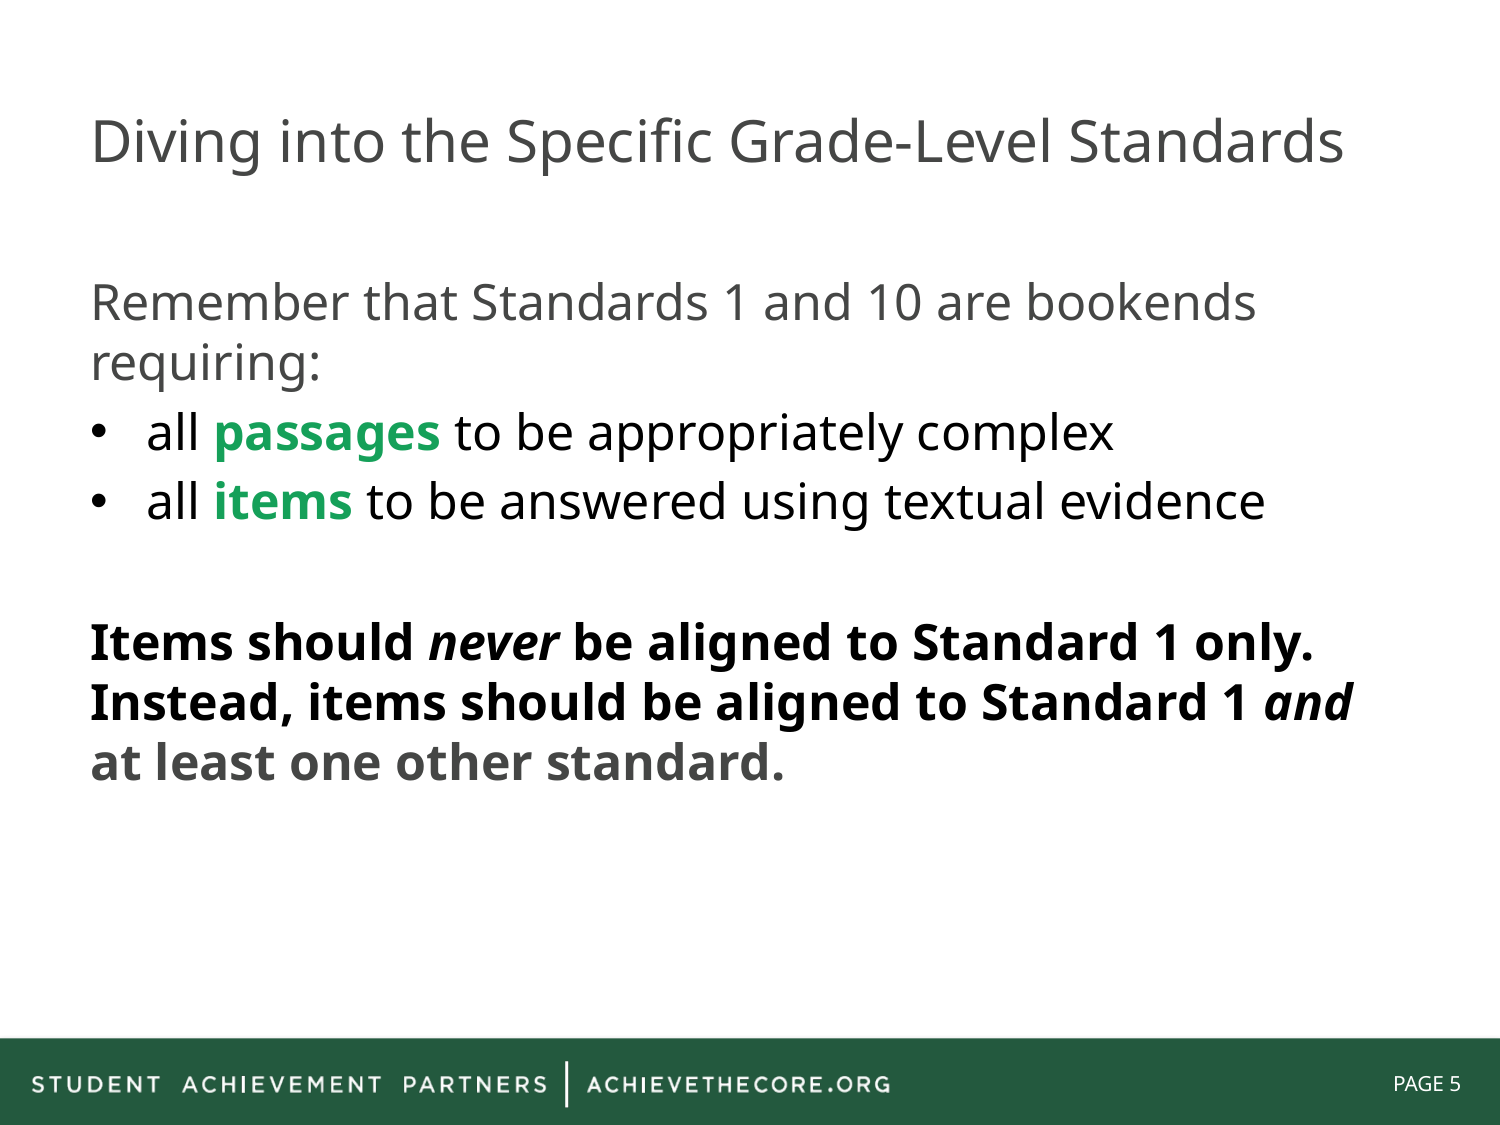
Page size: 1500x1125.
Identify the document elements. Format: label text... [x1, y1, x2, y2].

title Diving into the Specific Grade-Level Standards [75, 45, 1425, 233]
list Remember that Standards 1 and 10 are bookends requiring: all passages to be appropriately complex all items to be answered using textual evidence Items should never be aligned to Standard 1 only. Instead, items should be aligned to Standard 1 and at least one other standard. [75, 262, 1425, 1005]
